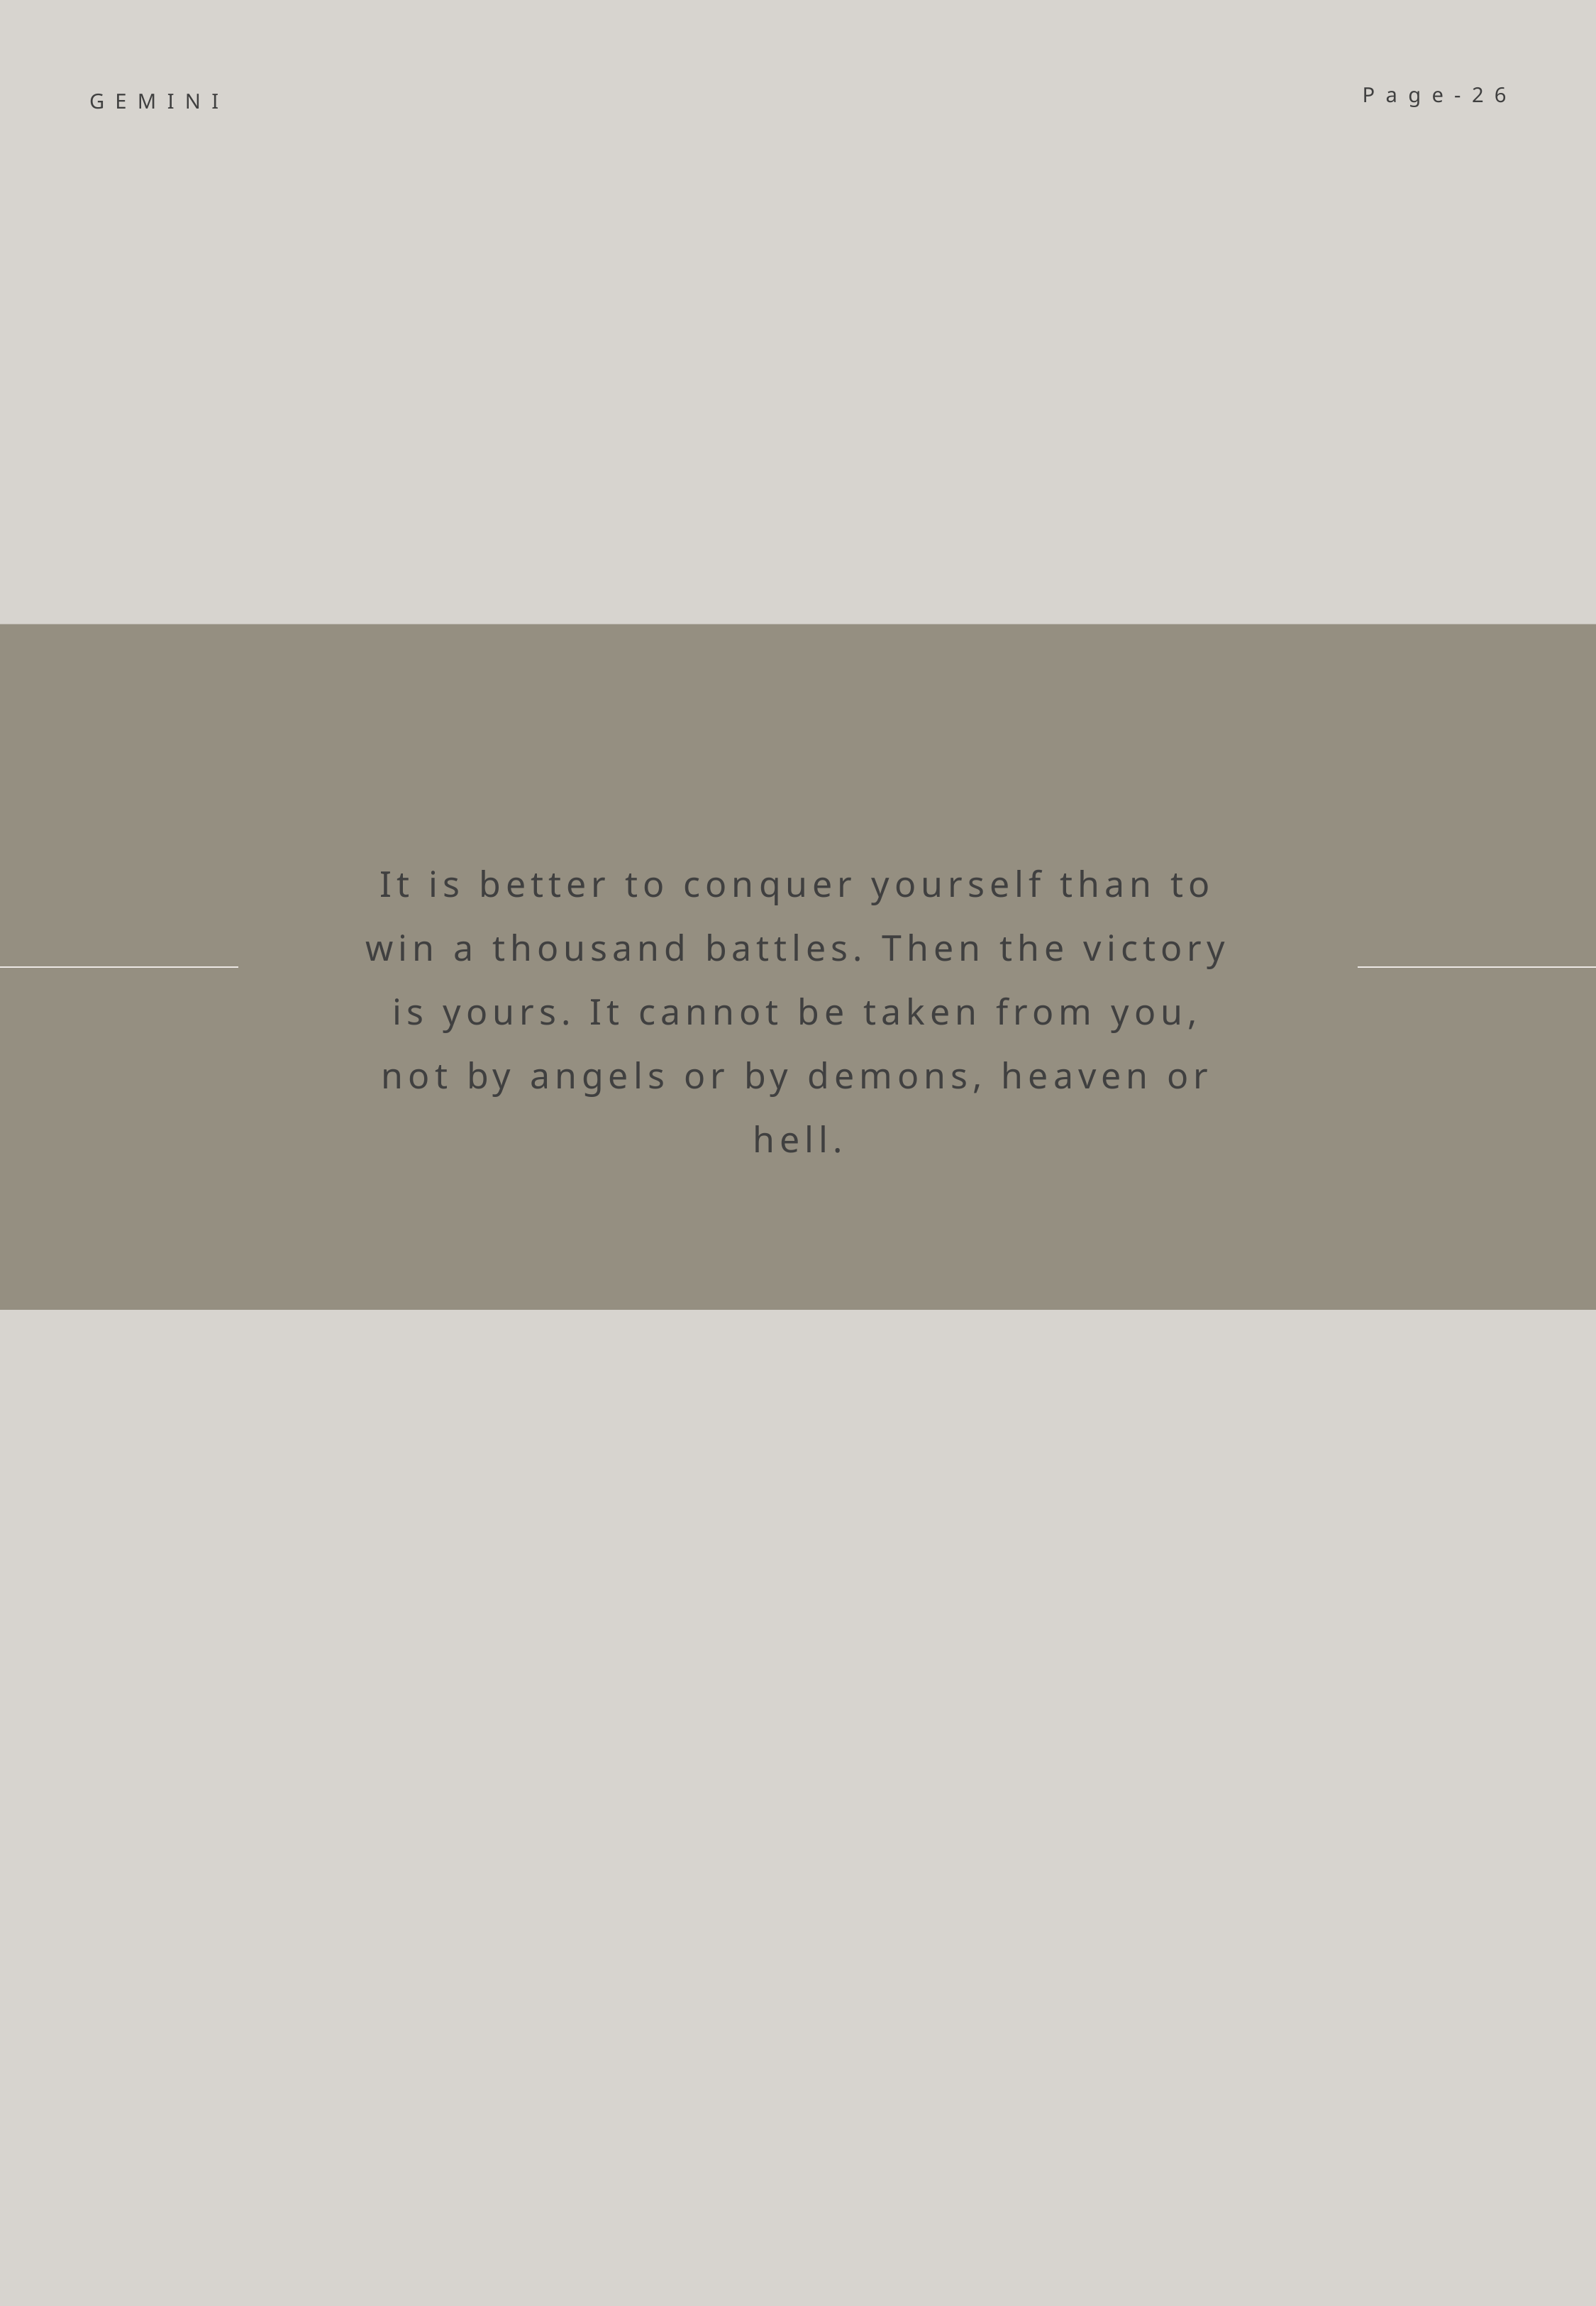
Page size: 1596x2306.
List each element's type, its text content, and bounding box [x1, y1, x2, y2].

text_box [0, 624, 1596, 1309]
text_box Page-26 [1158, 76, 1517, 116]
text_box GEMINI [79, 82, 264, 118]
picture [0, 1309, 1596, 2306]
text_box It is better to conquer yourself than to win a thousand battles. Then the victory is yours. It cannot be taken from you, not by angels or by demons, heaven or hell. [346, 835, 1250, 1165]
